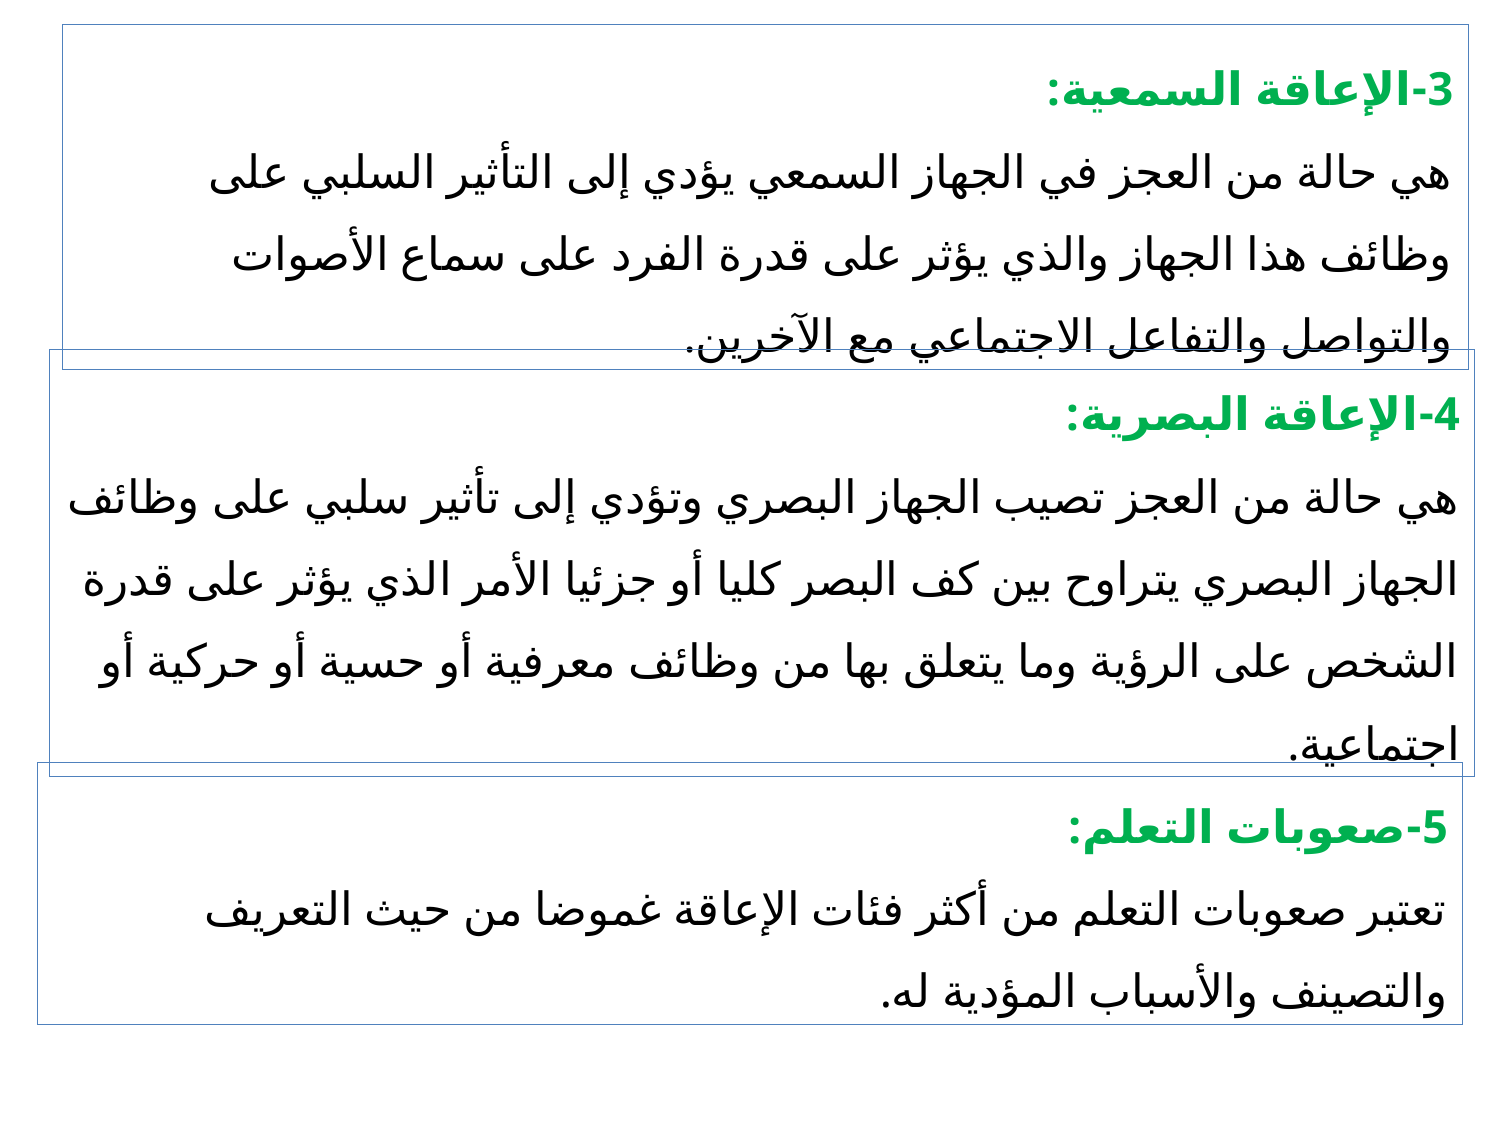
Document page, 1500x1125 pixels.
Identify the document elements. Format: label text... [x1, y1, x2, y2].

text_box 4-الإعاقة البصرية: هي حالة من العجز تصيب الجهاز البصري وتؤدي إلى تأثير سلبي على وظائف الجهاز البصري يتراوح بين كف البصر كليا أو جزئيا الأمر الذي يؤثر على قدرة الشخص على الرؤية وما يتعلق بها من وظائف معرفية أو حسية أو حركية أو اجتماعية. [49, 349, 1475, 777]
text_box 3-الإعاقة السمعية: هي حالة من العجز في الجهاز السمعي يؤدي إلى التأثير السلبي على وظائف هذا الجهاز والذي يؤثر على قدرة الفرد على سماع الأصوات والتواصل والتفاعل الاجتماعي مع الآخرين. [62, 24, 1469, 349]
text_box 5-صعوبات التعلم: تعتبر صعوبات التعلم من أكثر فئات الإعاقة غموضا من حيث التعريف والتصينف والأسباب المؤدية له. [37, 762, 1463, 1025]
